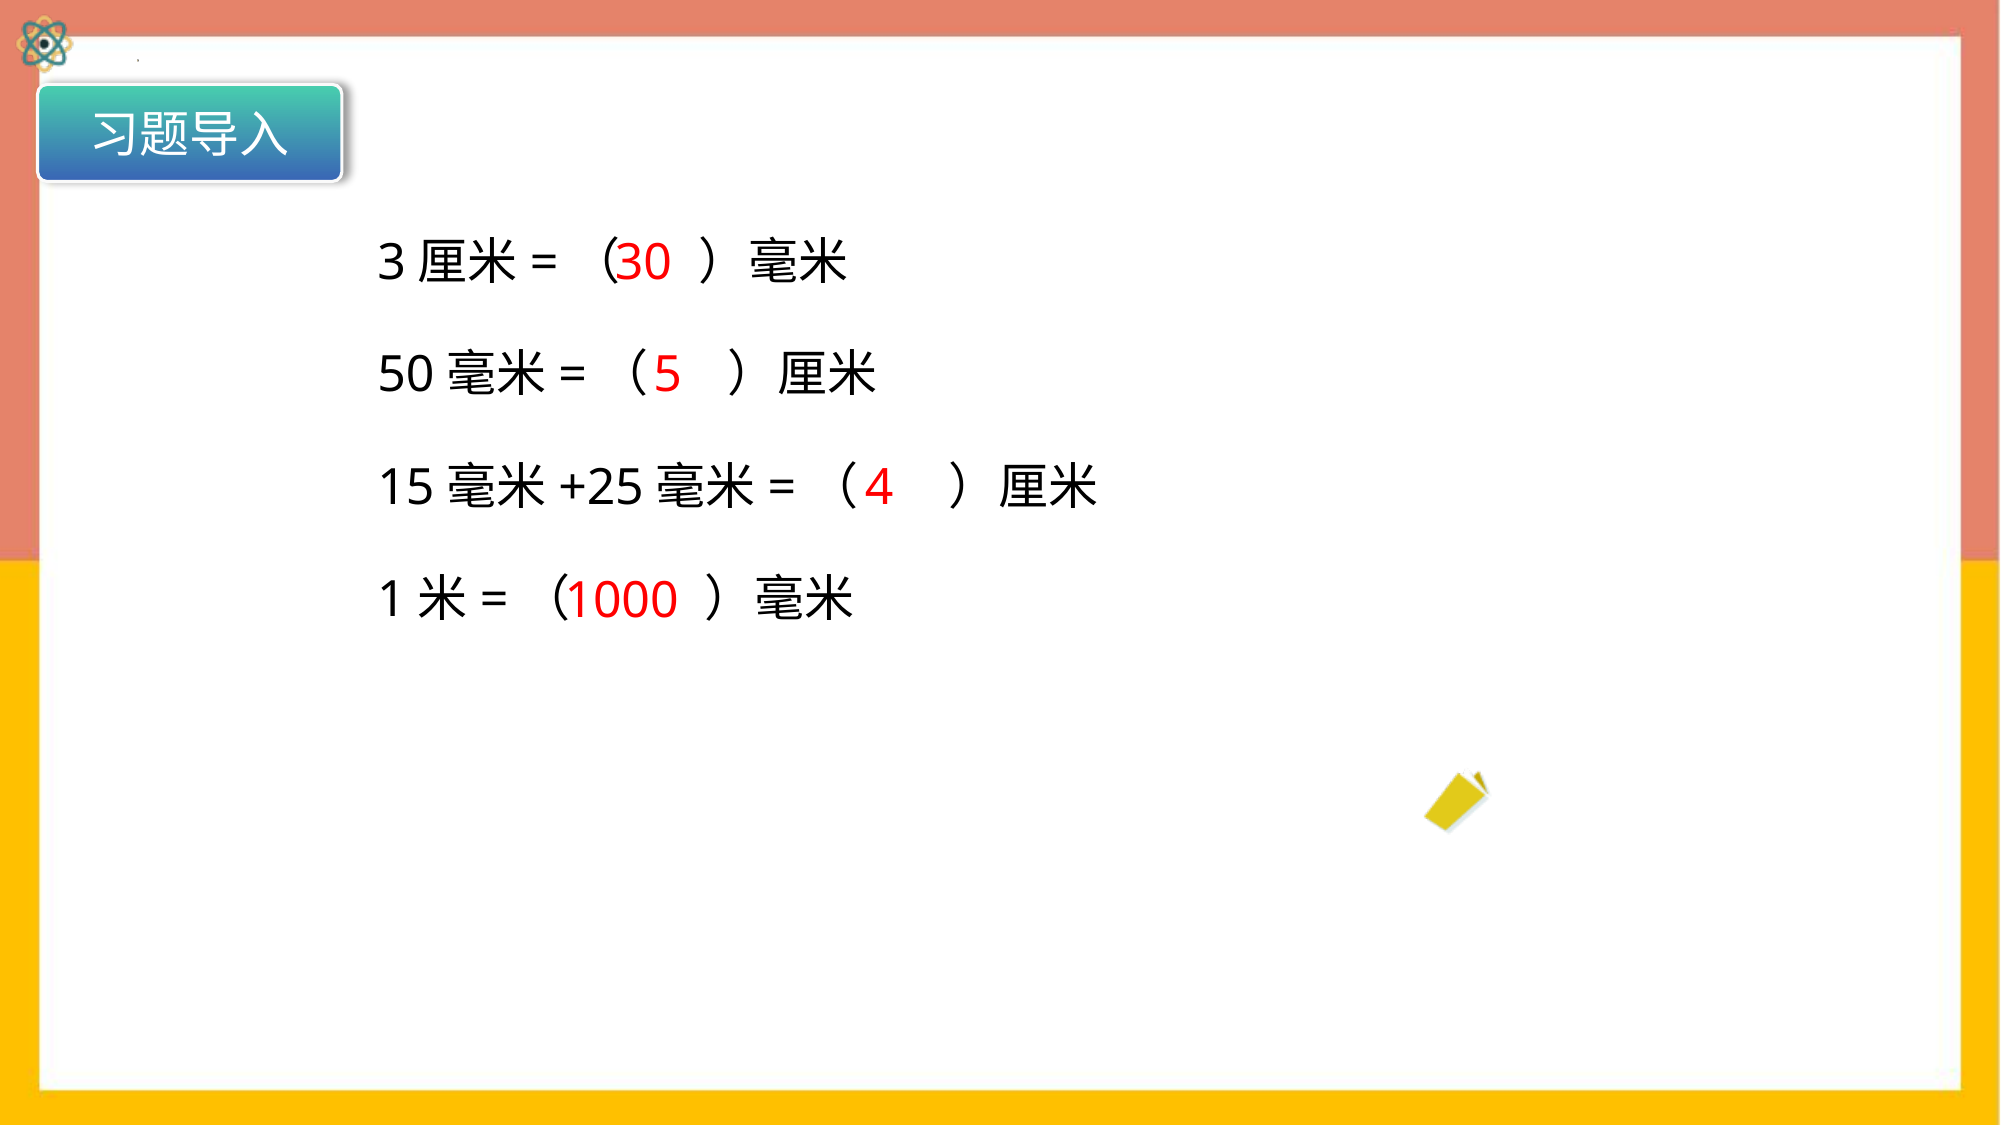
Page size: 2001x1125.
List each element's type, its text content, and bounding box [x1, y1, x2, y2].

text_box 50毫米=（ ）厘米 [362, 334, 612, 419]
text_box 1000 [549, 559, 733, 665]
text_box 5 [612, 334, 748, 439]
text_box 1米=（ ）毫米 [362, 559, 549, 644]
text_box 15毫米+25毫米=（ ）厘米 [960, 446, 1191, 532]
text_box 4 [849, 446, 960, 552]
text_box 3厘米=（ ）毫米 [780, 221, 944, 306]
text_box 50毫米=（ ）厘米 [748, 334, 944, 419]
picture [0, 0, 2001, 1125]
text_box 1米=（ ）毫米 [733, 559, 1204, 644]
text_box 习题导入 [36, 83, 343, 183]
text_box 15毫米+25毫米=（ ）厘米 [362, 446, 849, 532]
text_box 30 [600, 221, 780, 327]
text_box 3厘米=（ ）毫米 [362, 221, 600, 306]
